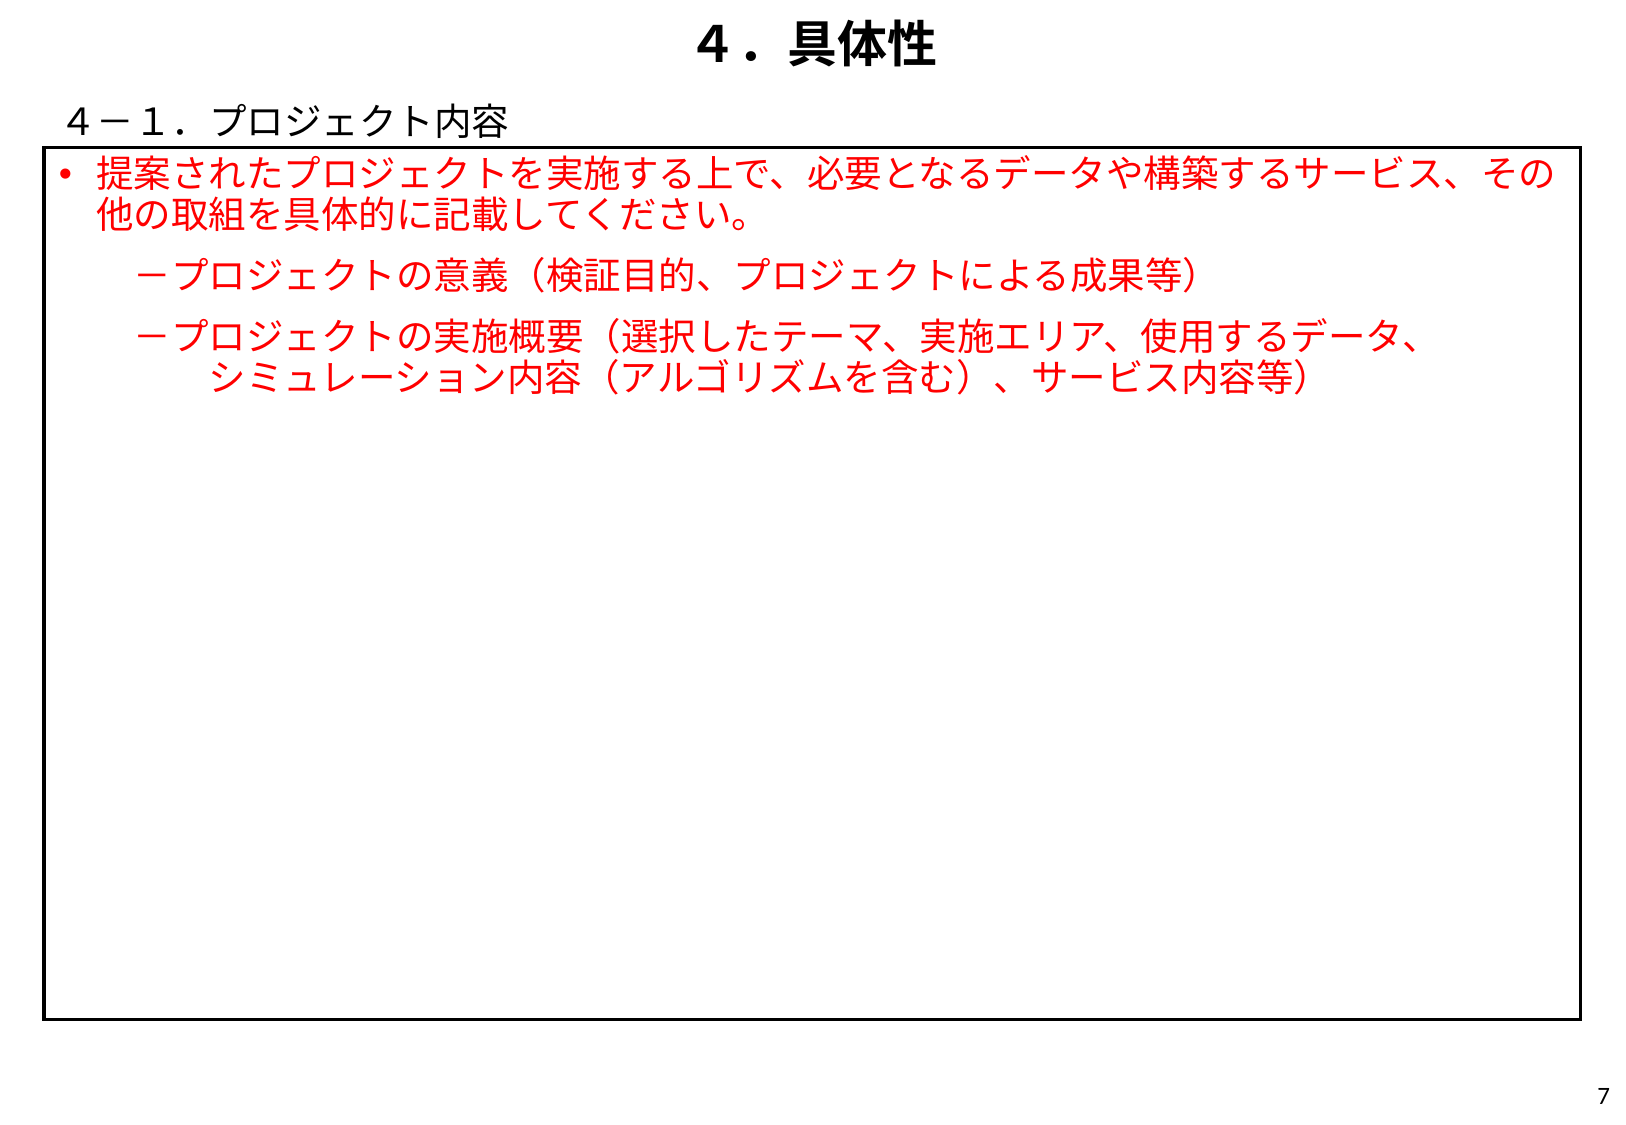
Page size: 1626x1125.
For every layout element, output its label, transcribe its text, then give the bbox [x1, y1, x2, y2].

title ４．具体性 [0, 0, 1625, 93]
list ４－１．プロジェクト内容 [44, 95, 1581, 147]
text_box 提案されたプロジェクトを実施する上で、必要となるデータや構築するサービス、その他の取組を具体的に記載してください。 －プロジェクトの意義（検証目的、プロジェクトによる成果等） －プロジェクトの実施概要（選択したテーマ、実施エリア、使用するデータ、 シミュレーション内容（アルゴリズムを含む）、サービス内容等） [44, 147, 1581, 1020]
slide_number 6 [1259, 1065, 1625, 1125]
